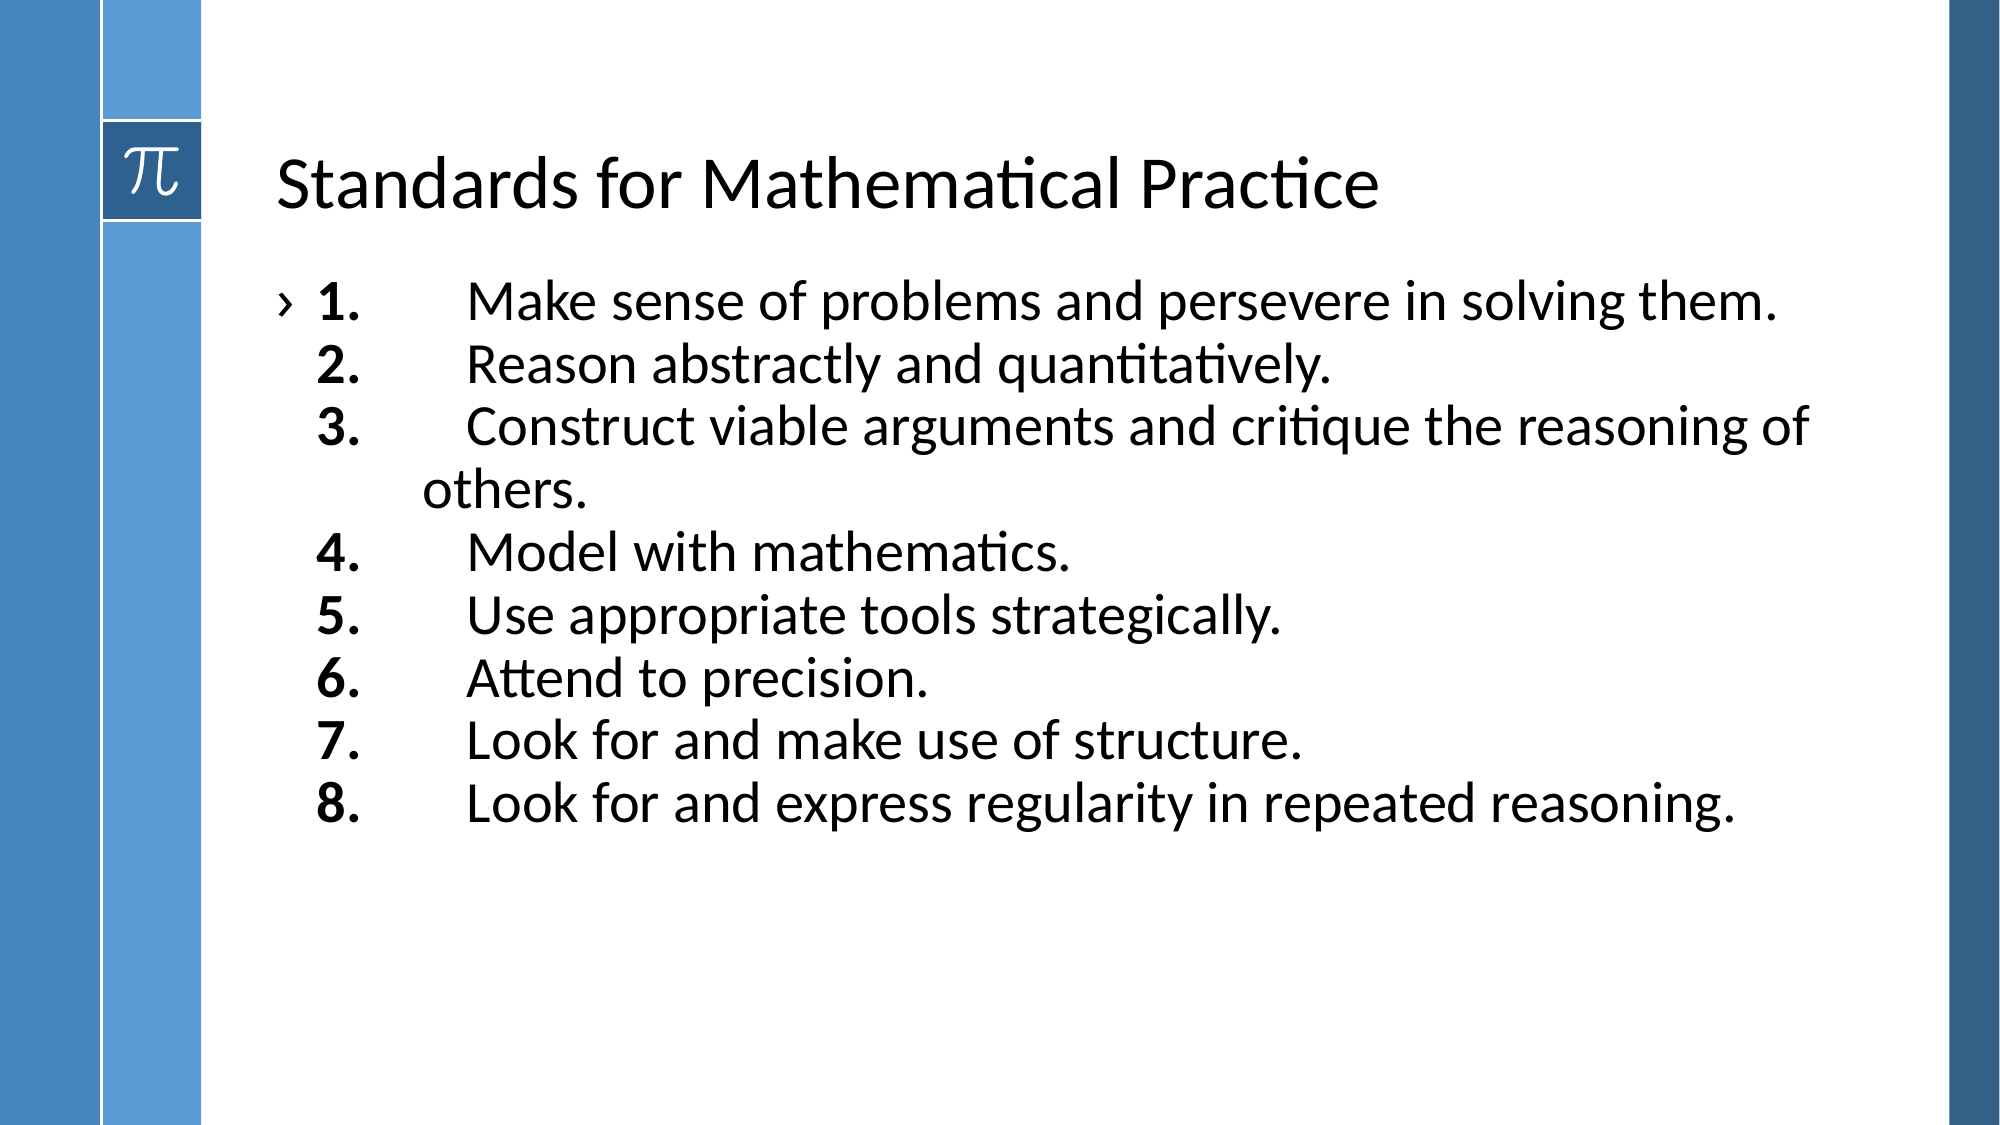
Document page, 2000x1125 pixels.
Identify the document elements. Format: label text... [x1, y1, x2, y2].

list 1. Make sense of problems and persevere in solving them. 2. Reason abstractly and quantitatively. 3. Construct viable arguments and critique the reasoning of others. 4. Model with mathematics. 5. Use appropriate tools strategically. 6. Attend to precision. 7. Look for and make use of structure. 8. Look for and express regularity in repeated reasoning. [261, 262, 1867, 1013]
title Standards for Mathematical Practice [261, 29, 1867, 233]
